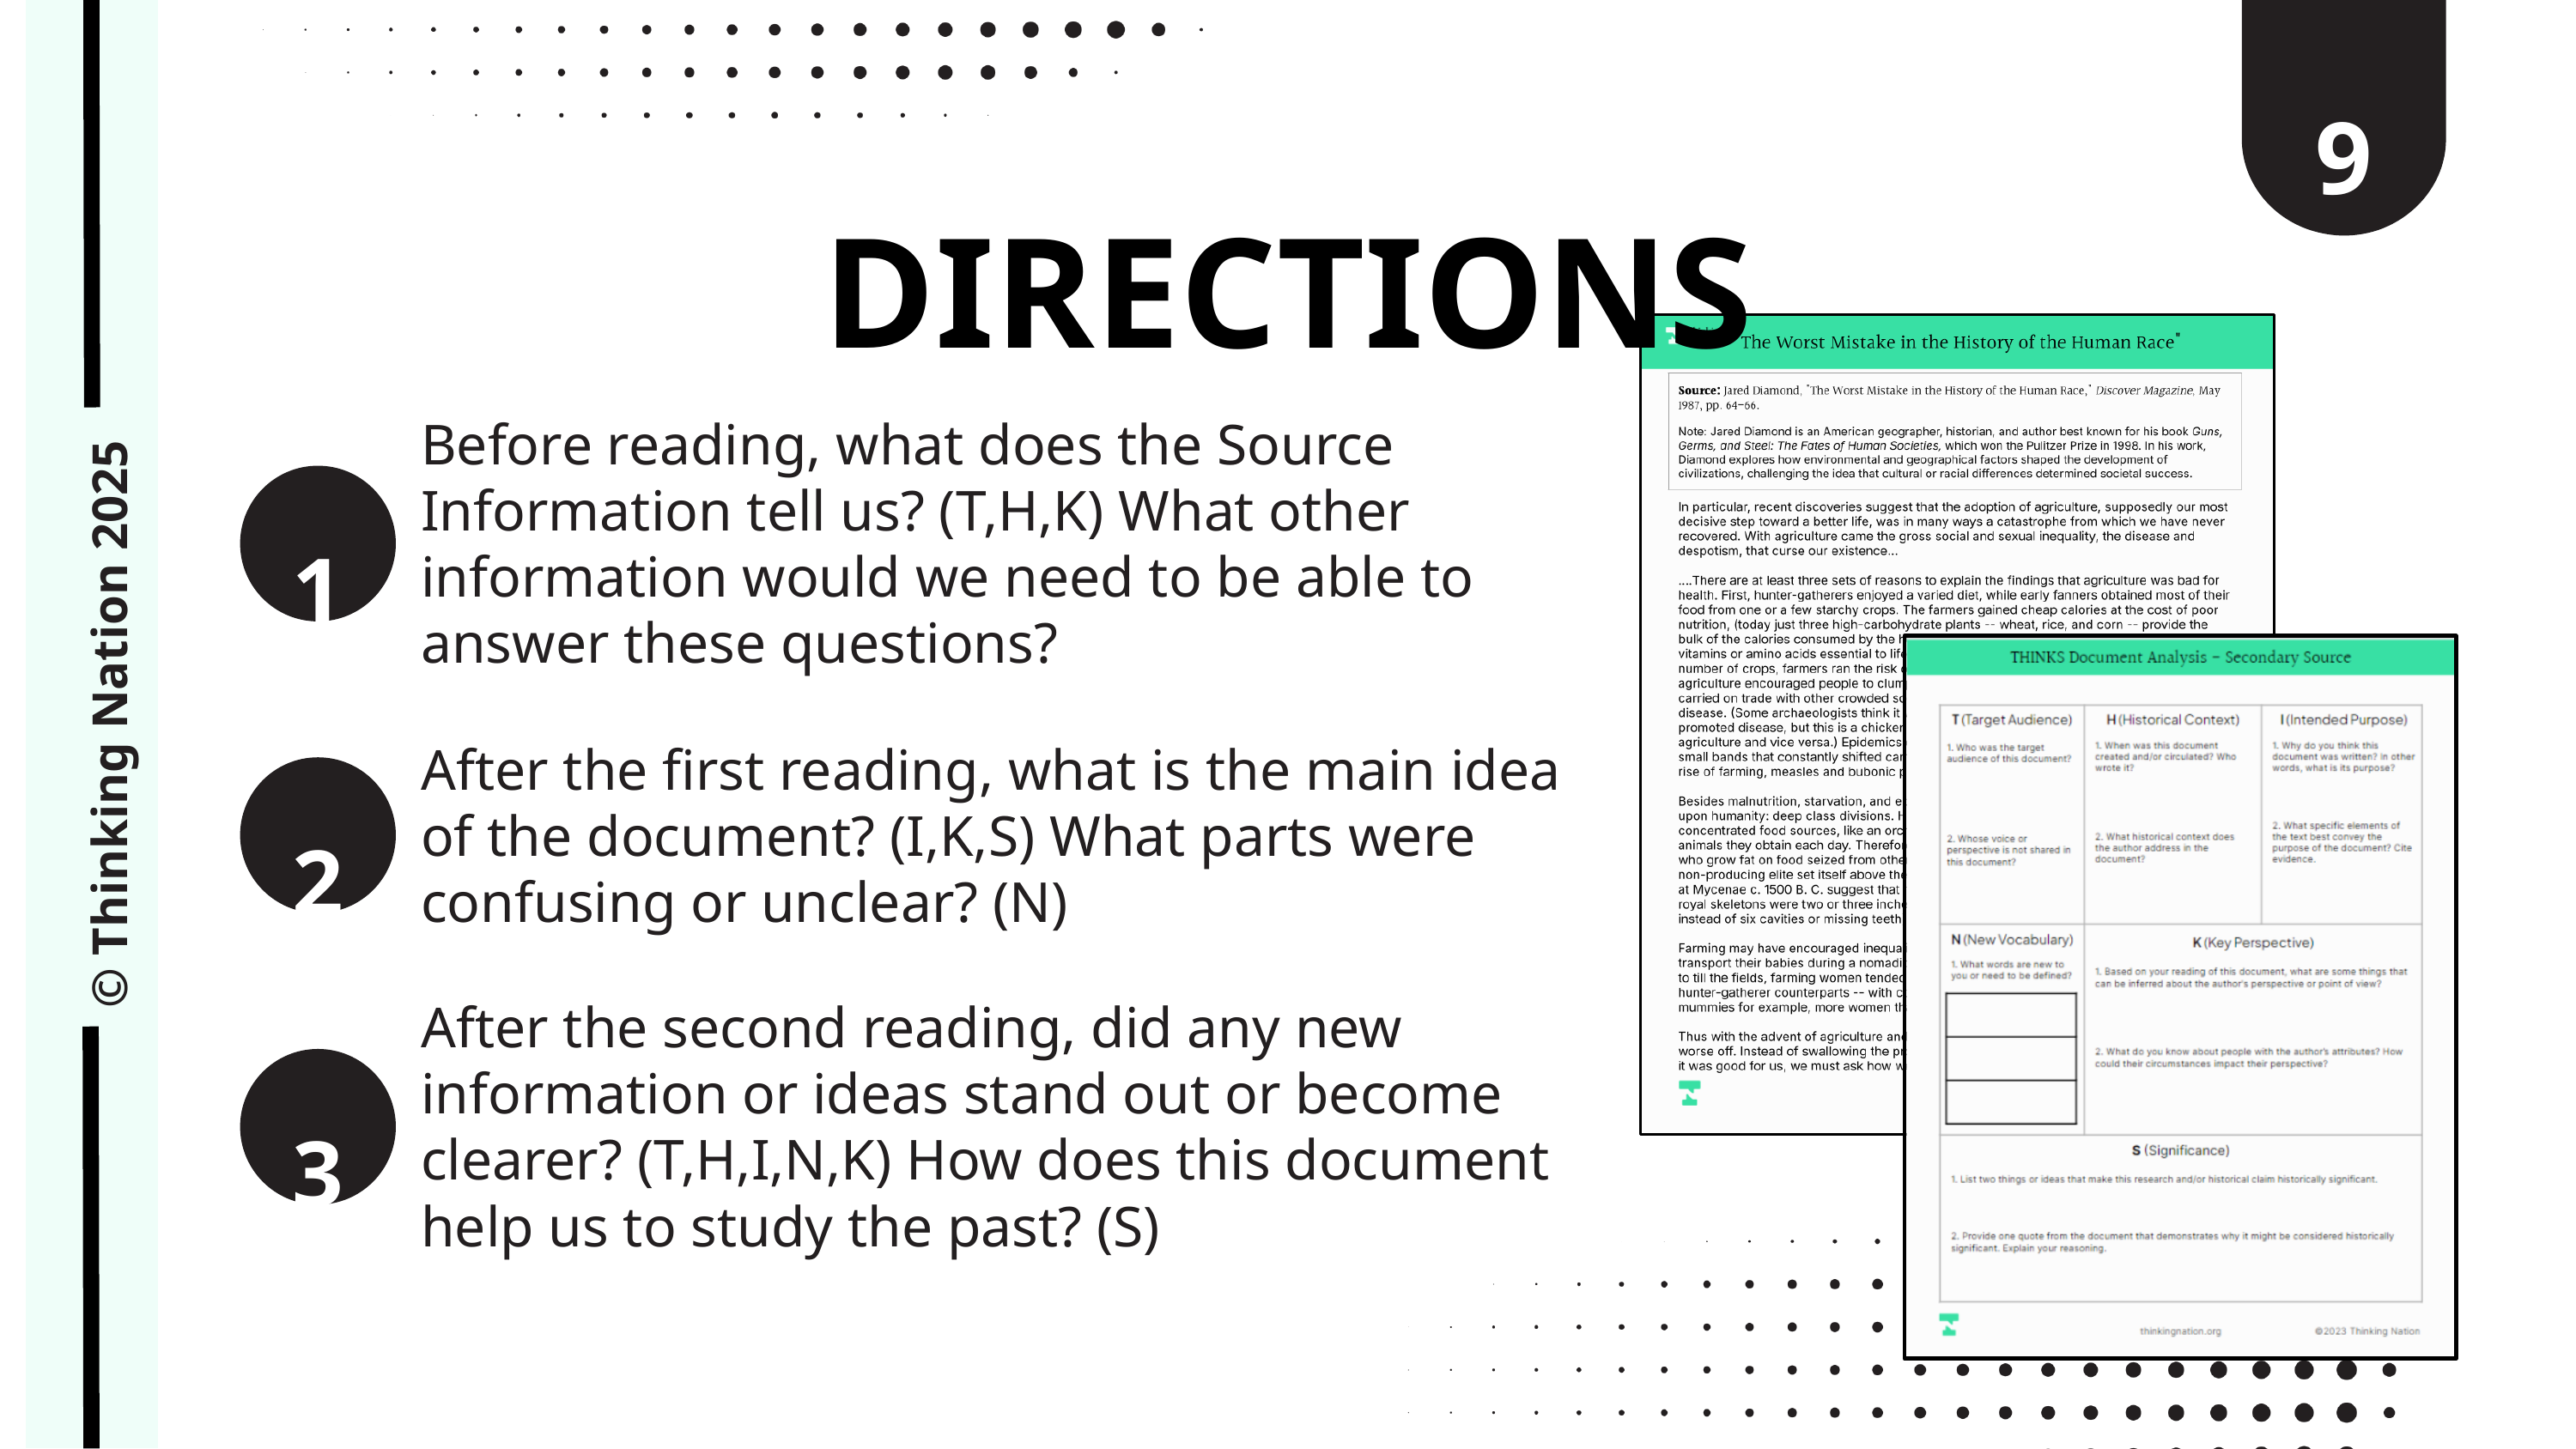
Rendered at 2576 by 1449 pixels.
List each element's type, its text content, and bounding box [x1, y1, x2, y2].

text_box [1365, 1237, 2397, 1449]
text_box DIRECTIONS [165, 123, 2432, 379]
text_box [240, 409, 1642, 678]
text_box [26, 0, 159, 1449]
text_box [240, 734, 1579, 937]
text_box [240, 992, 1642, 1261]
text_box [220, 0, 1251, 118]
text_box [2233, 0, 2455, 236]
picture [1641, 315, 2455, 1357]
